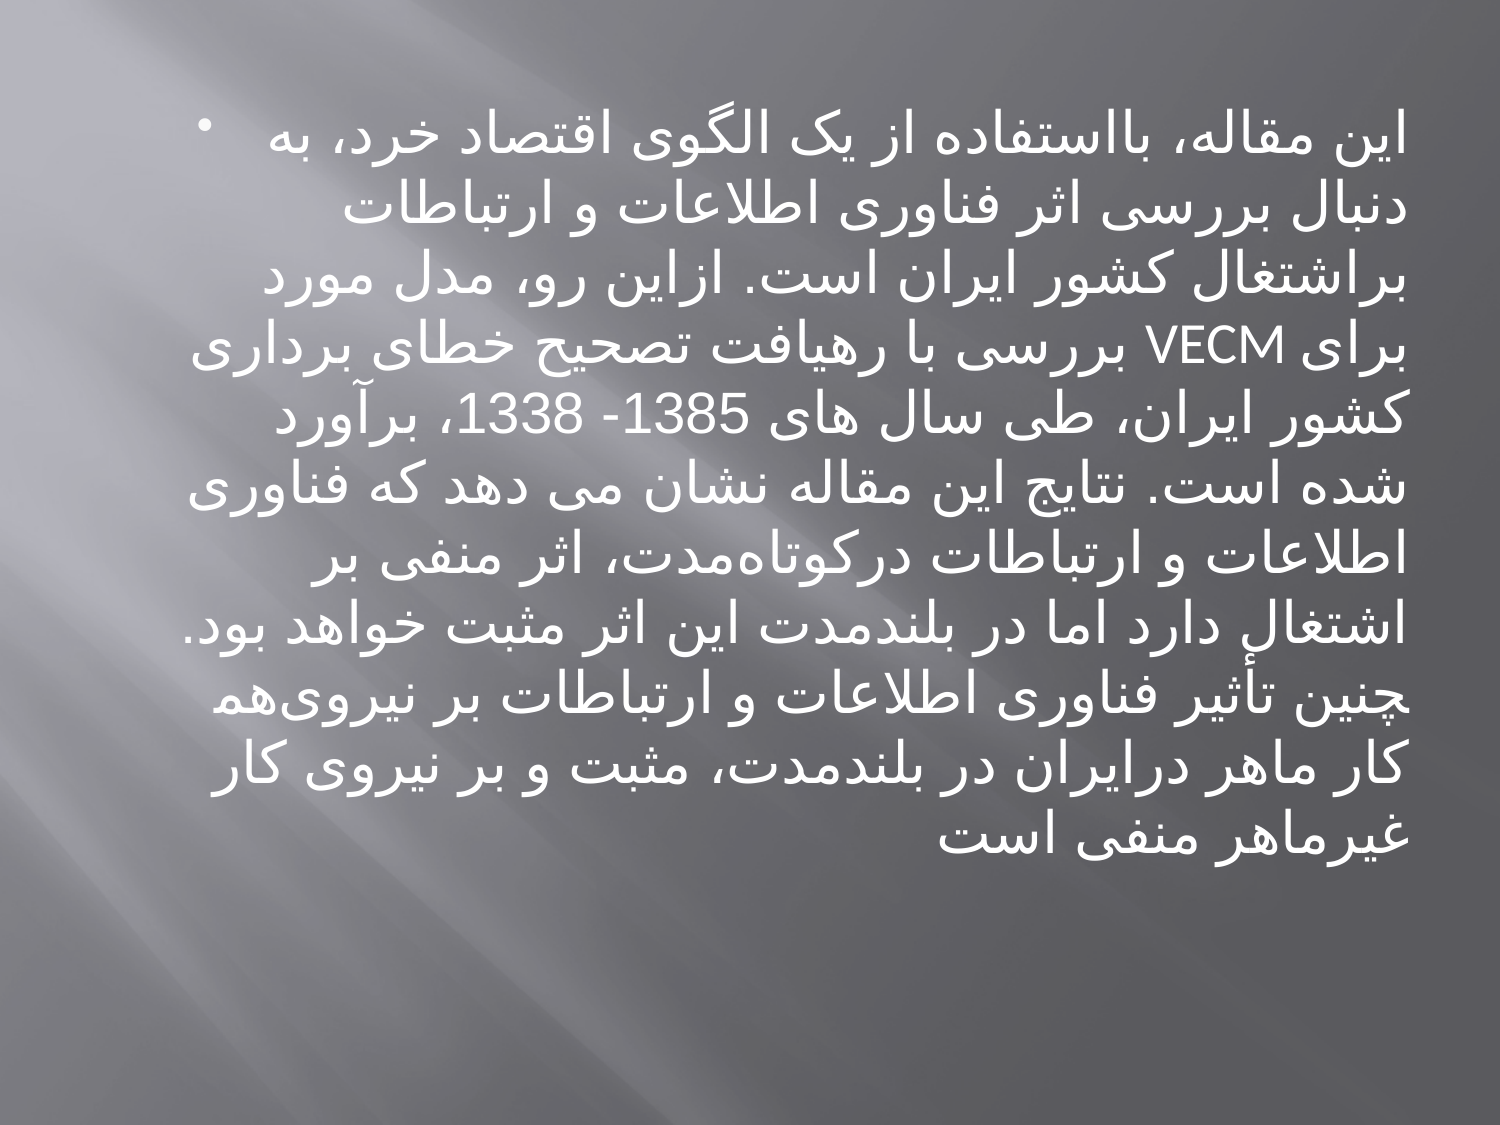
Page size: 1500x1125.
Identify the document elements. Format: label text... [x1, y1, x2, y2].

list این مقاله، بااستفاده از یک الگوی اقتصاد خرد، به دنبال بررسی اثر فناوری اطلاعات و ارتباطات براشتغال کشور ایران است. ازاین رو، مدل مورد بررسی با رهیافت تصحیح خطای برداری VECM برای کشور ایران، طی سال های 1385- 1338، برآورد شده است. نتایج این مقاله نشان می دهد که فناوری اطلاعات و ارتباطات درکوتاه‌مدت، اثر منفی بر اشتغال دارد اما در بلندمدت این اثر مثبت خواهد بود. هم‎چنین تأثیر فناوری اطلاعات و ارتباطات بر نیروی کار ماهر درایران در بلندمدت، مثبت و بر نیروی کار غیرماهر منفی است [75, 87, 1425, 1035]
